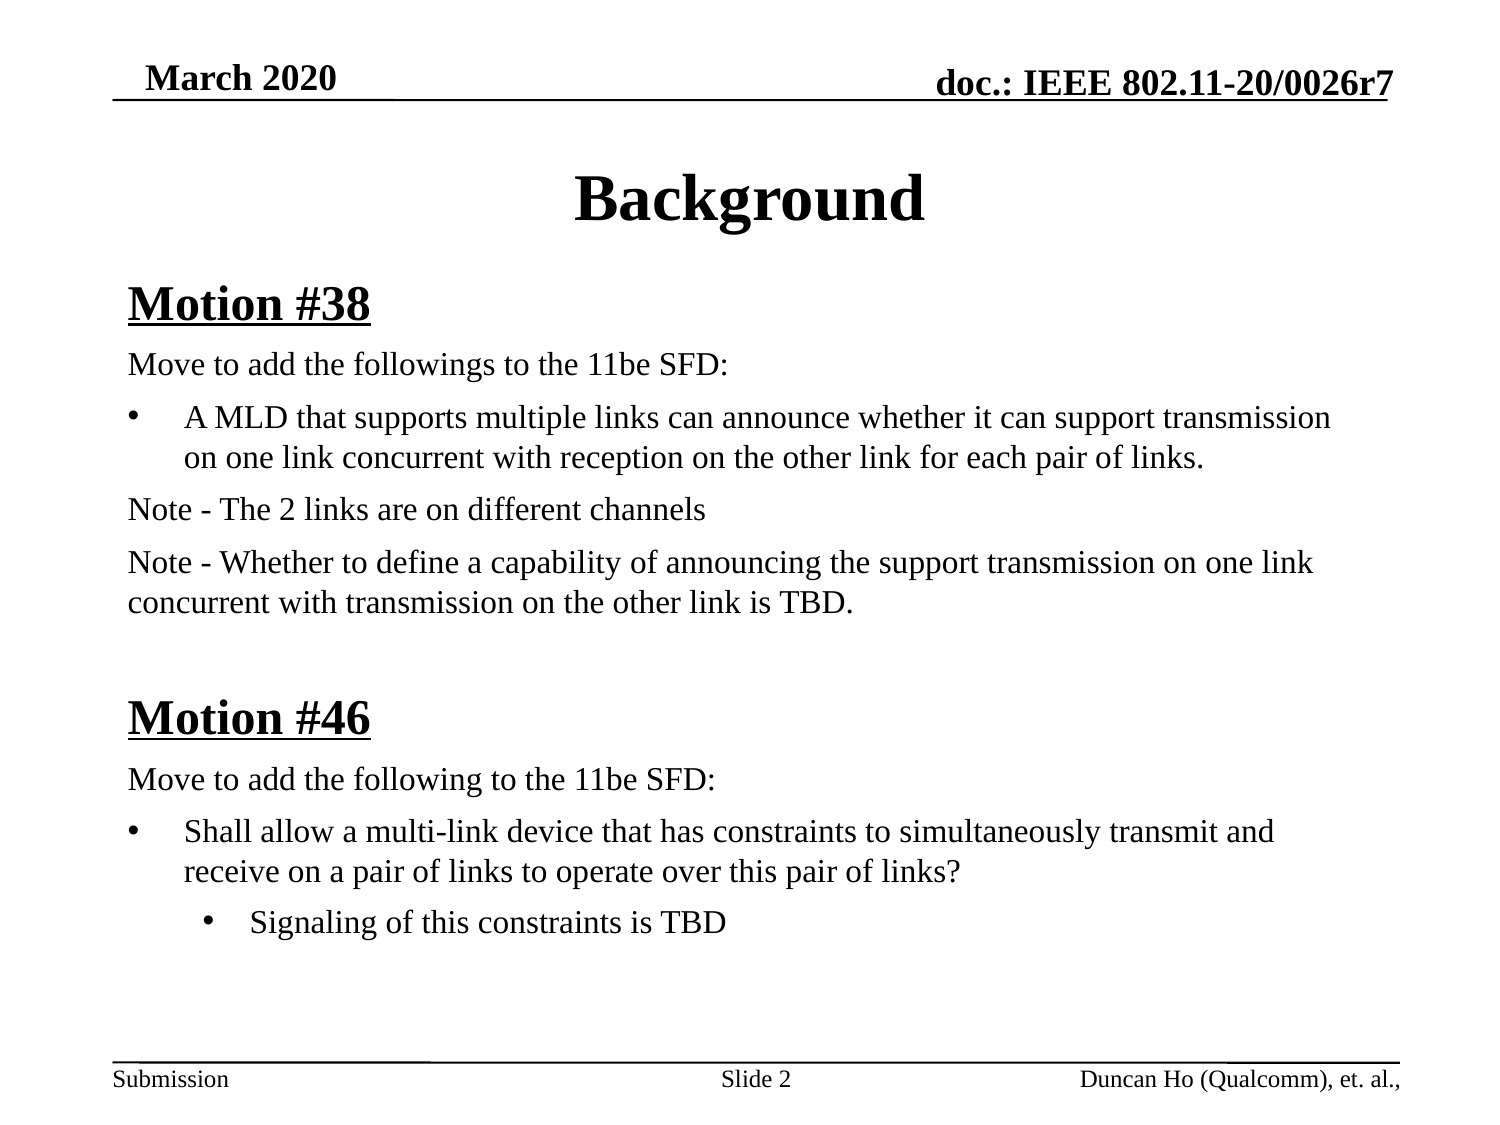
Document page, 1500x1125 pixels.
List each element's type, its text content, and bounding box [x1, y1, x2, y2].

list Motion #38 Move to add the followings to the 11be SFD: A MLD that supports multiple links can announce whether it can support transmission on one link concurrent with reception on the other link for each pair of links. Note - The 2 links are on different channels Note - Whether to define a capability of announcing the support transmission on one link concurrent with transmission on the other link is TBD. Motion #46 Move to add the following to the 11be SFD: Shall allow a multi-link device that has constraints to simultaneously transmit and receive on a pair of links to operate over this pair of links? Signaling of this constraints is TBD [112, 262, 1388, 1000]
title Background [112, 112, 1388, 262]
footer Duncan Ho (Qualcomm), et. al., [878, 1061, 1402, 1093]
slide_number Slide 2 [712, 1061, 800, 1123]
